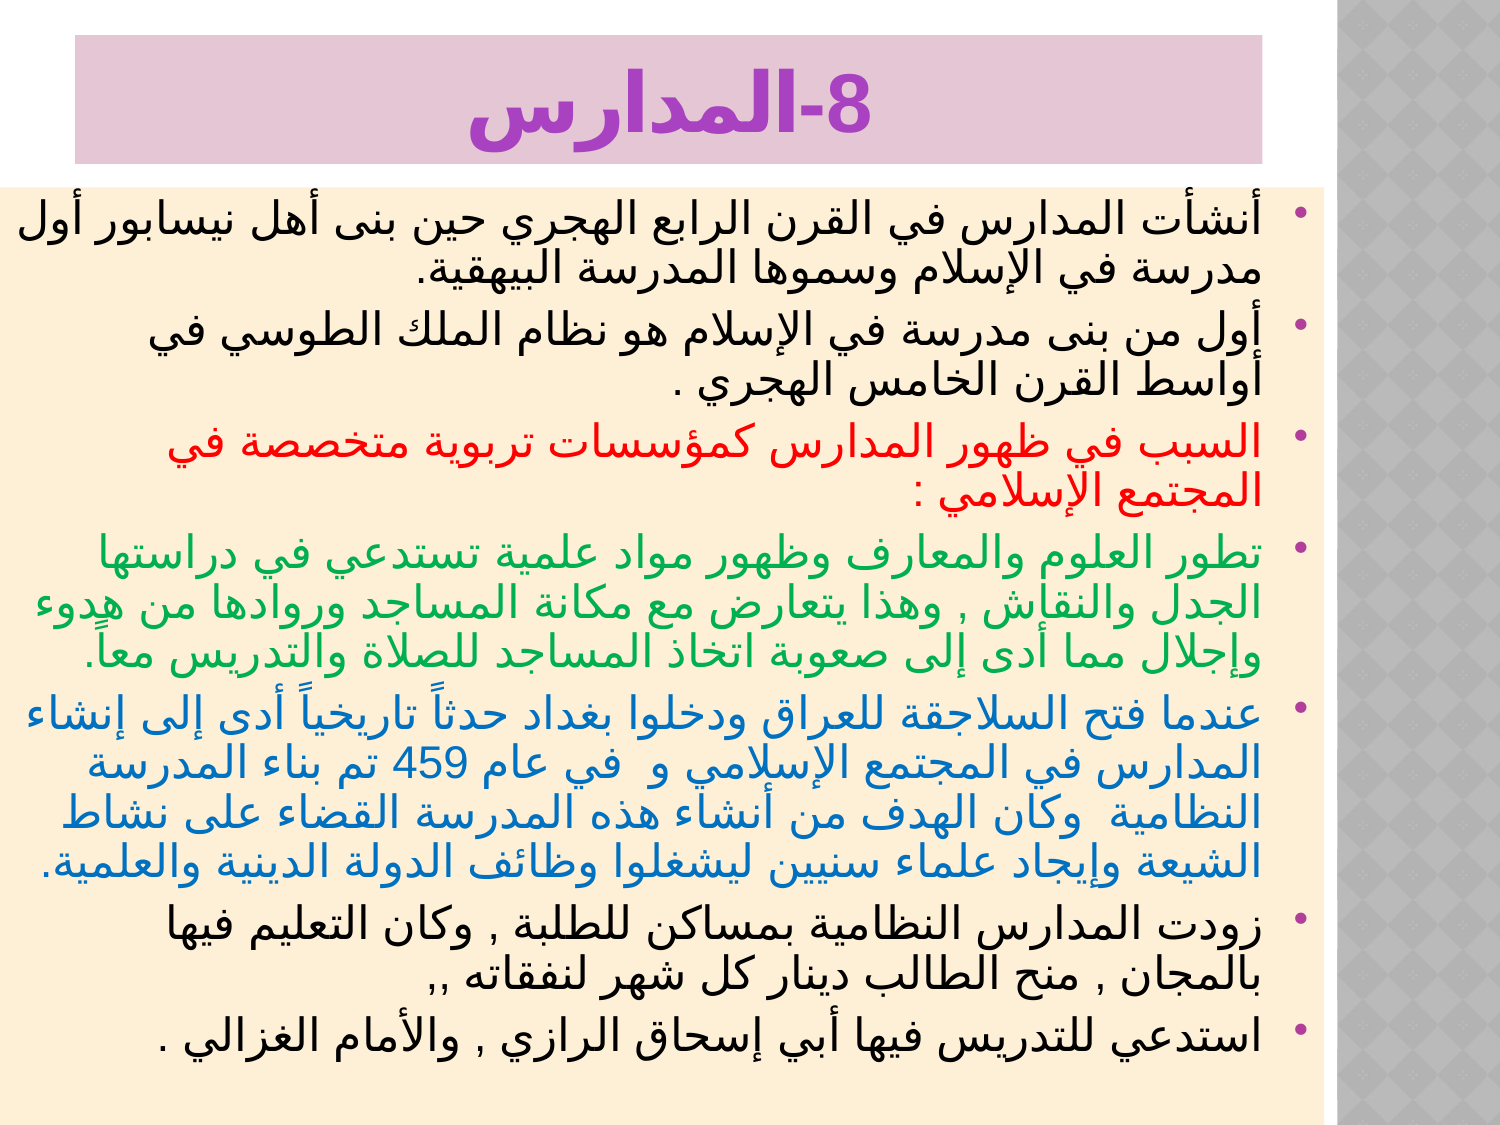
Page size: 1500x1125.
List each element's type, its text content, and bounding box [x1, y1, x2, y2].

list أنشأت المدارس في القرن الرابع الهجري حين بنى أهل نيسابور أول مدرسة في الإسلام وسموها المدرسة البيهقية. أول من بنى مدرسة في الإسلام هو نظام الملك الطوسي في أواسط القرن الخامس الهجري . السبب في ظهور المدارس كمؤسسات تربوية متخصصة في المجتمع الإسلامي : تطور العلوم والمعارف وظهور مواد علمية تستدعي في دراستها الجدل والنقاش , وهذا يتعارض مع مكانة المساجد وروادها من هدوء وإجلال مما أدى إلى صعوبة اتخاذ المساجد للصلاة والتدريس معاً. عندما فتح السلاجقة للعراق ودخلوا بغداد حدثاً تاريخياً أدى إلى إنشاء المدارس في المجتمع الإسلامي و في عام 459 تم بناء المدرسة النظامية وكان الهدف من أنشاء هذه المدرسة القضاء على نشاط الشيعة وإيجاد علماء سنيين ليشغلوا وظائف الدولة الدينية والعلمية. زودت المدارس النظامية بمساكن للطلبة , وكان التعليم فيها بالمجان , منح الطالب دينار كل شهر لنفقاته ,, استدعي للتدريس فيها أبي إسحاق الرازي , والأمام الغزالي . [0, 187, 1325, 1125]
title 8-المدارس [75, 35, 1263, 164]
